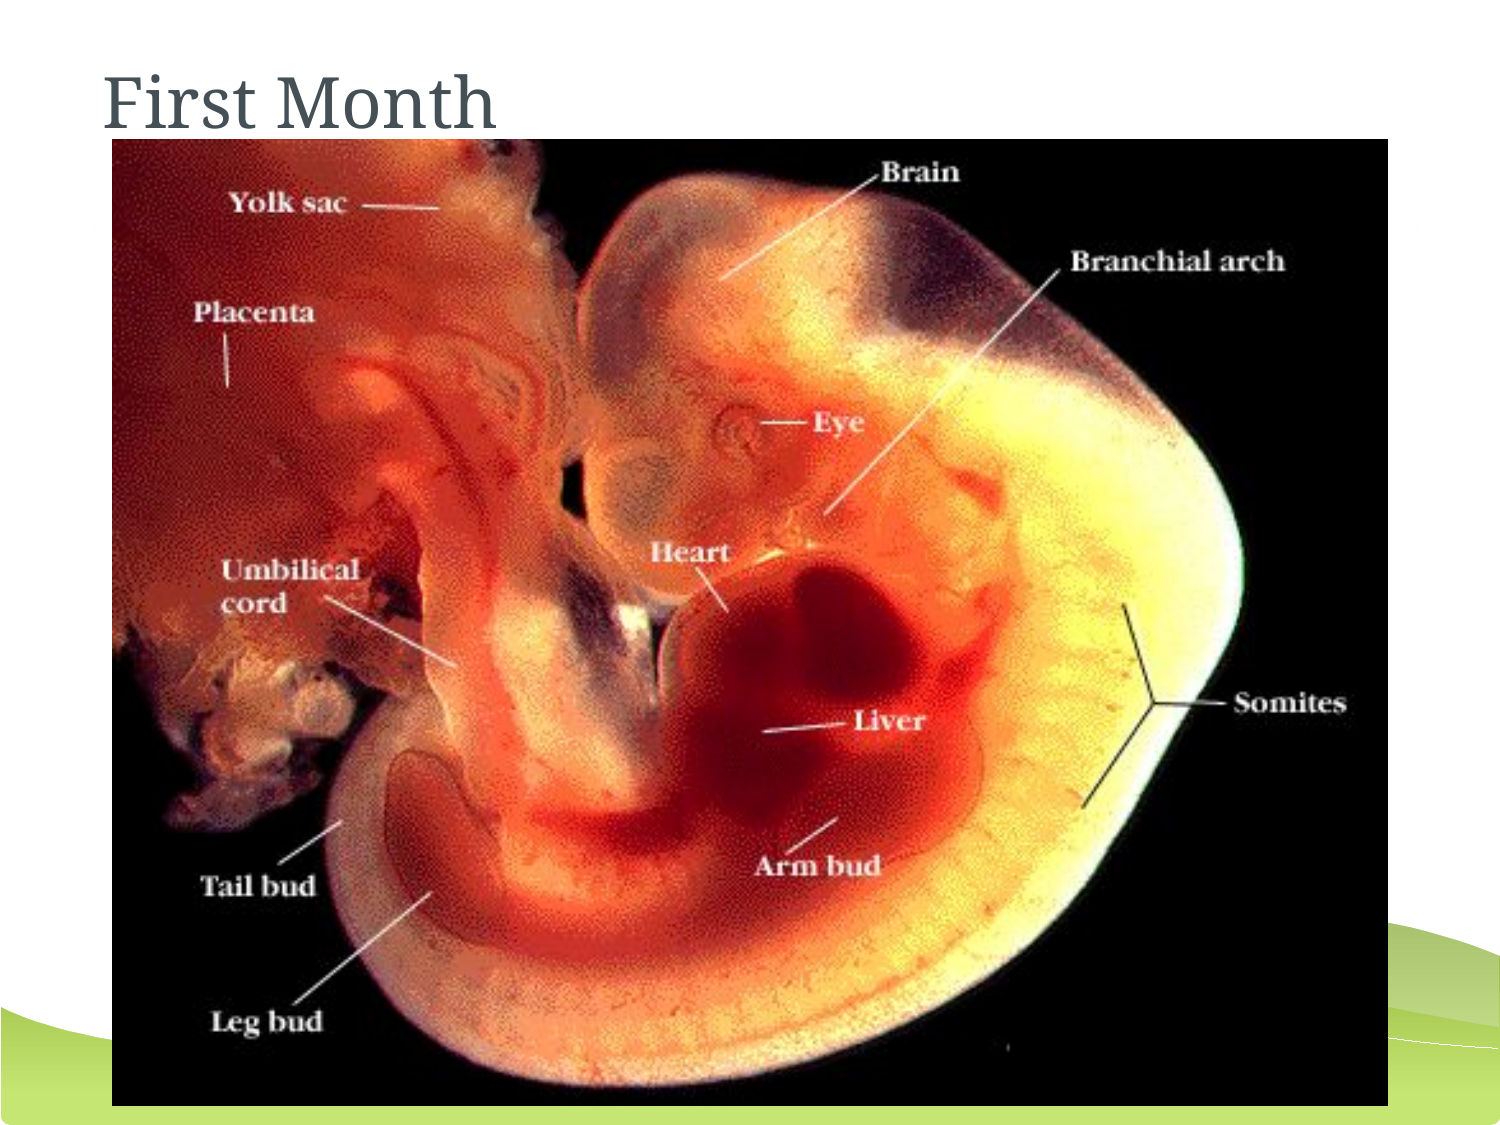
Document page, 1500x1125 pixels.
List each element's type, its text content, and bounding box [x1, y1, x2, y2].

title First Month [87, 50, 750, 150]
picture [0, 87, 1500, 1107]
picture [0, 1007, 6, 1125]
